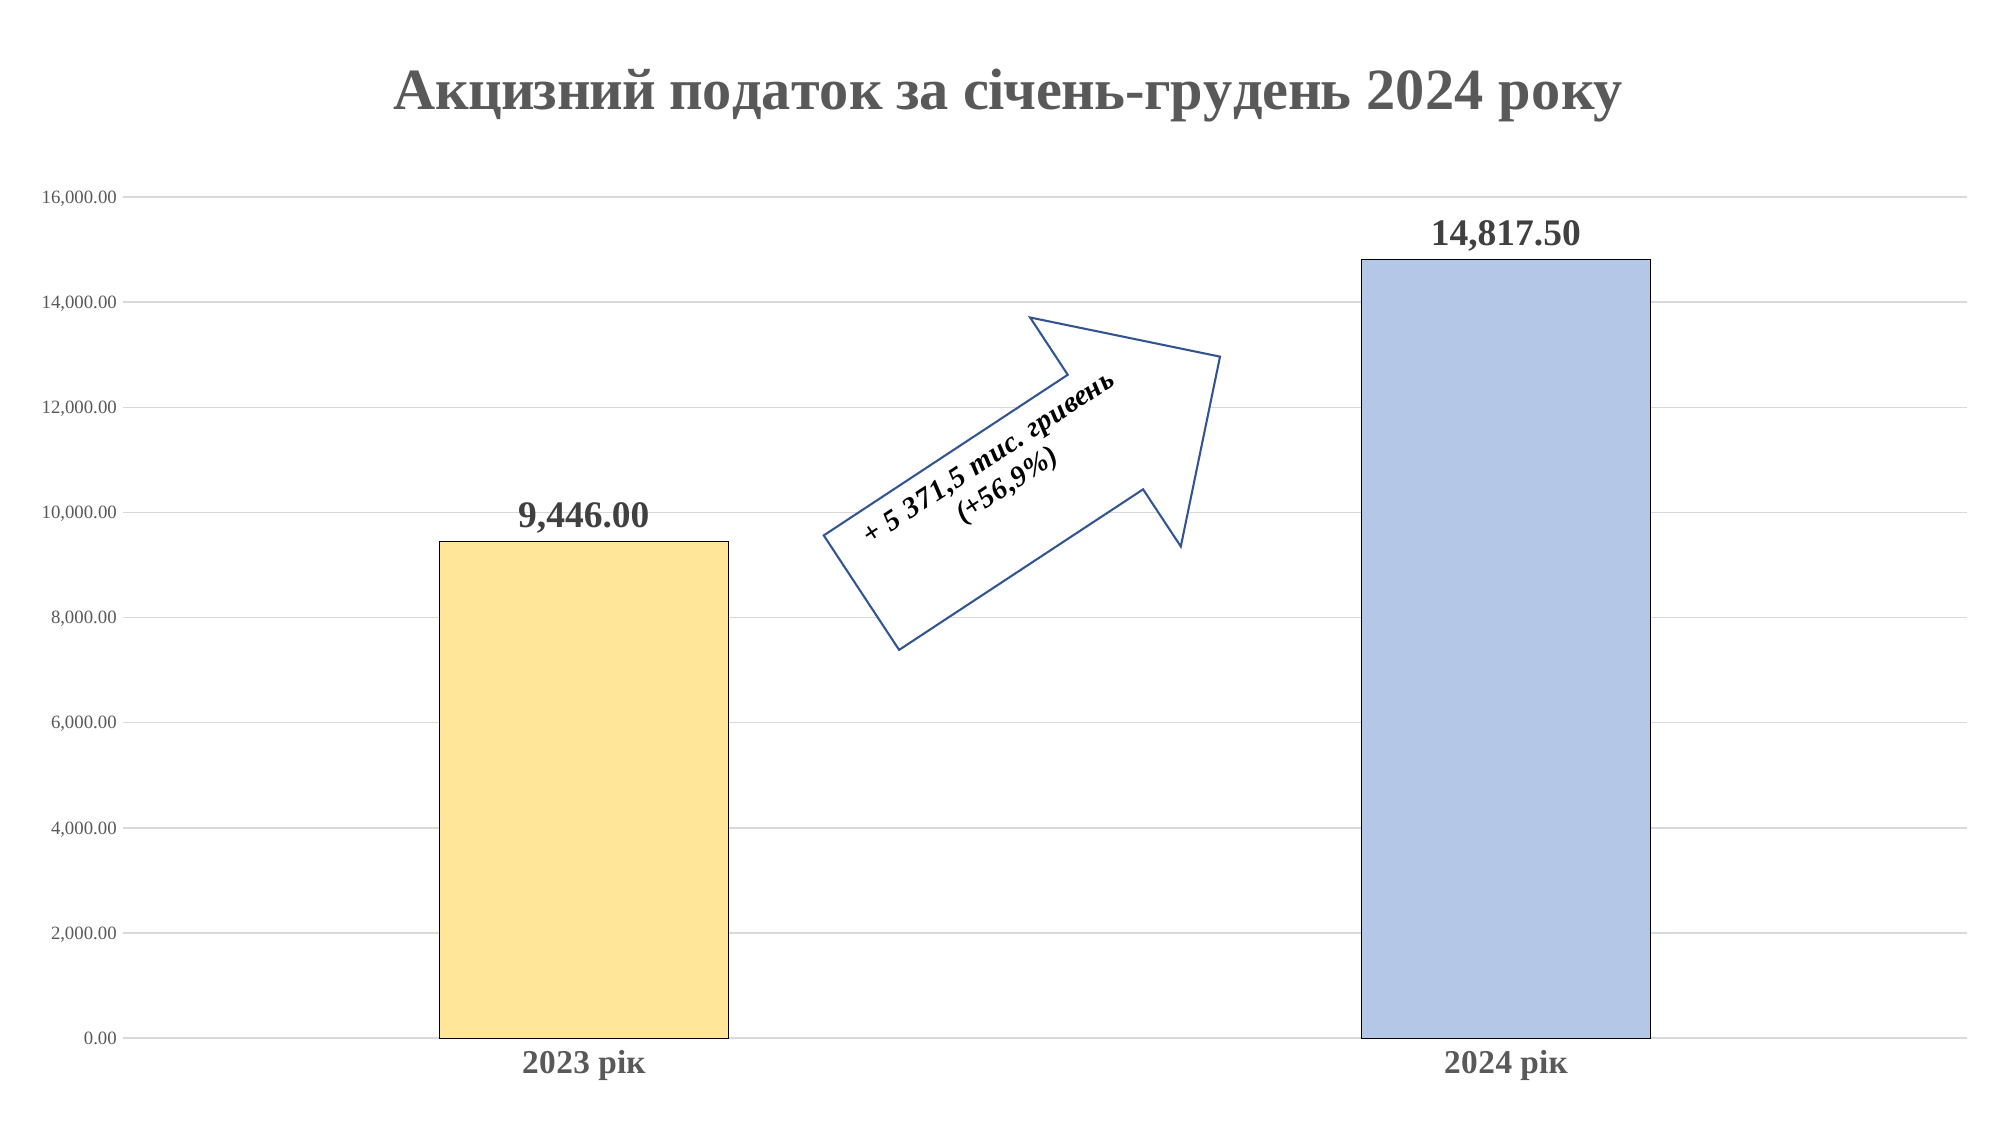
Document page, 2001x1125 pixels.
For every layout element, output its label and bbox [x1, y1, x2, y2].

chart [27, 10, 1990, 1100]
